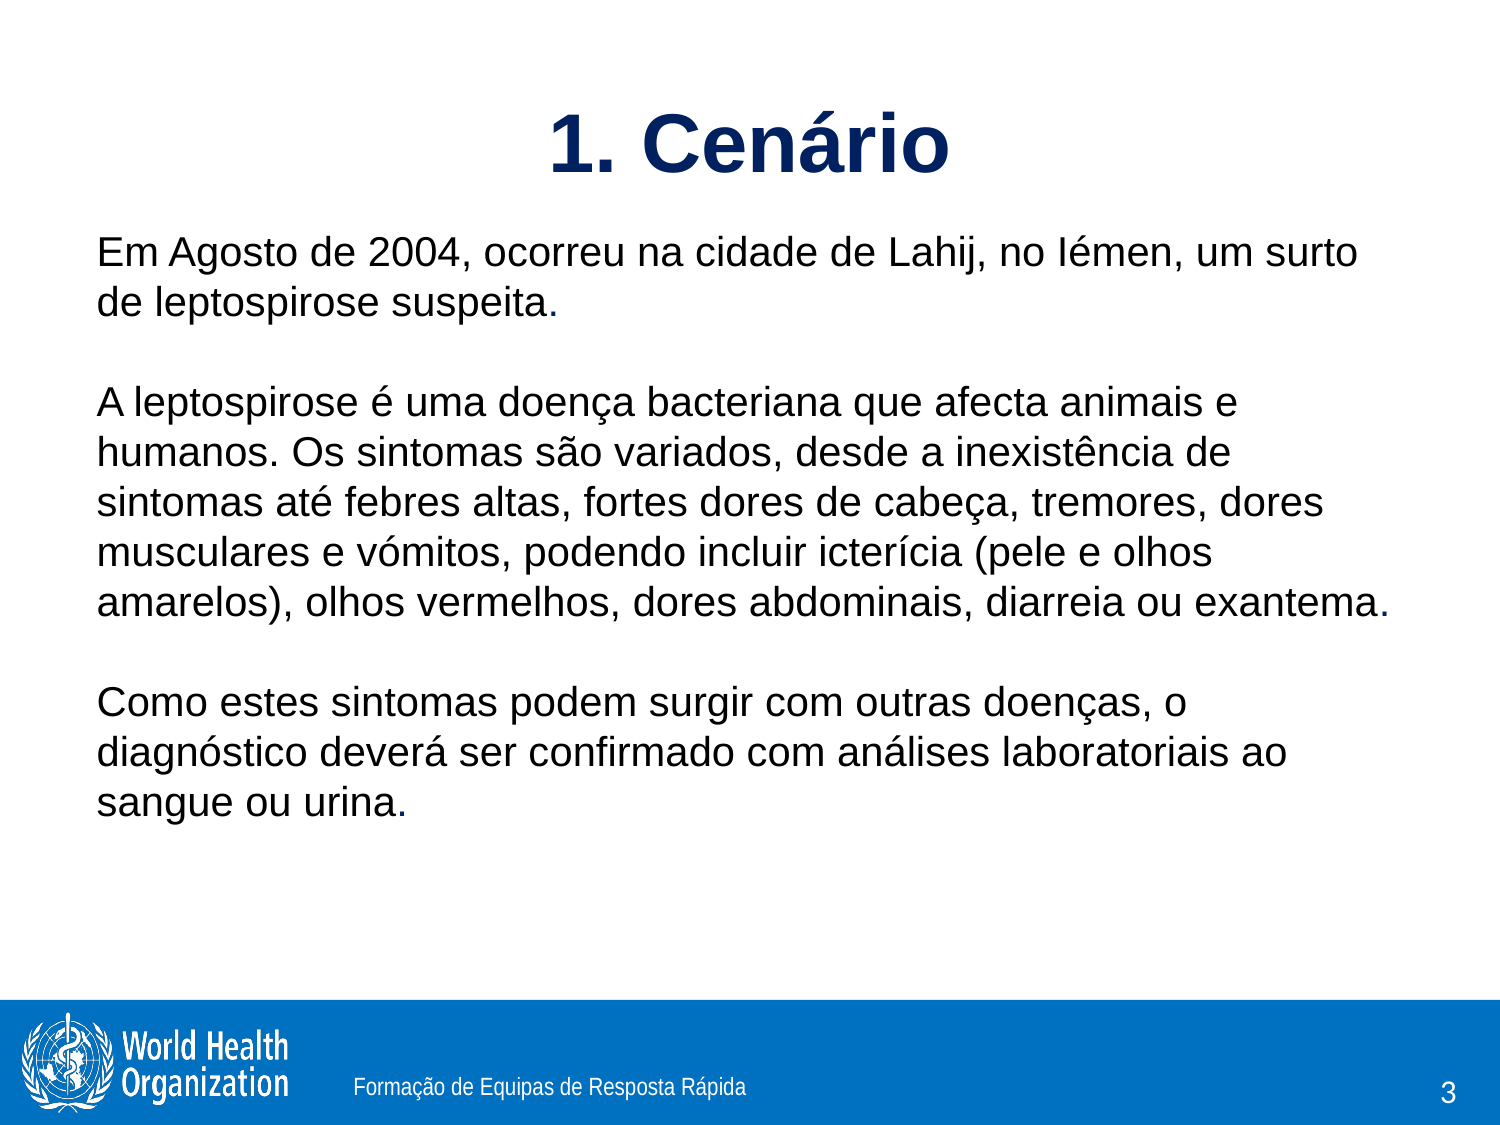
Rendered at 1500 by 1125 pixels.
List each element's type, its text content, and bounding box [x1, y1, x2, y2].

text_box Em Agosto de 2004, ocorreu na cidade de Lahij, no Iémen, um surto de leptospirose suspeita. A leptospirose é uma doença bacteriana que afecta animais e humanos. Os sintomas são variados, desde a inexistência de sintomas até febres altas, fortes dores de cabeça, tremores, dores musculares e vómitos, podendo incluir icterícia (pele e olhos amarelos), olhos vermelhos, dores abdominais, diarreia ou exantema. Como estes sintomas podem surgir com outras doenças, o diagnóstico deverá ser confirmado com análises laboratoriais ao sangue ou urina. [81, 233, 1418, 833]
picture [21, 1012, 288, 1113]
title 1. Cenário [75, 45, 1425, 233]
